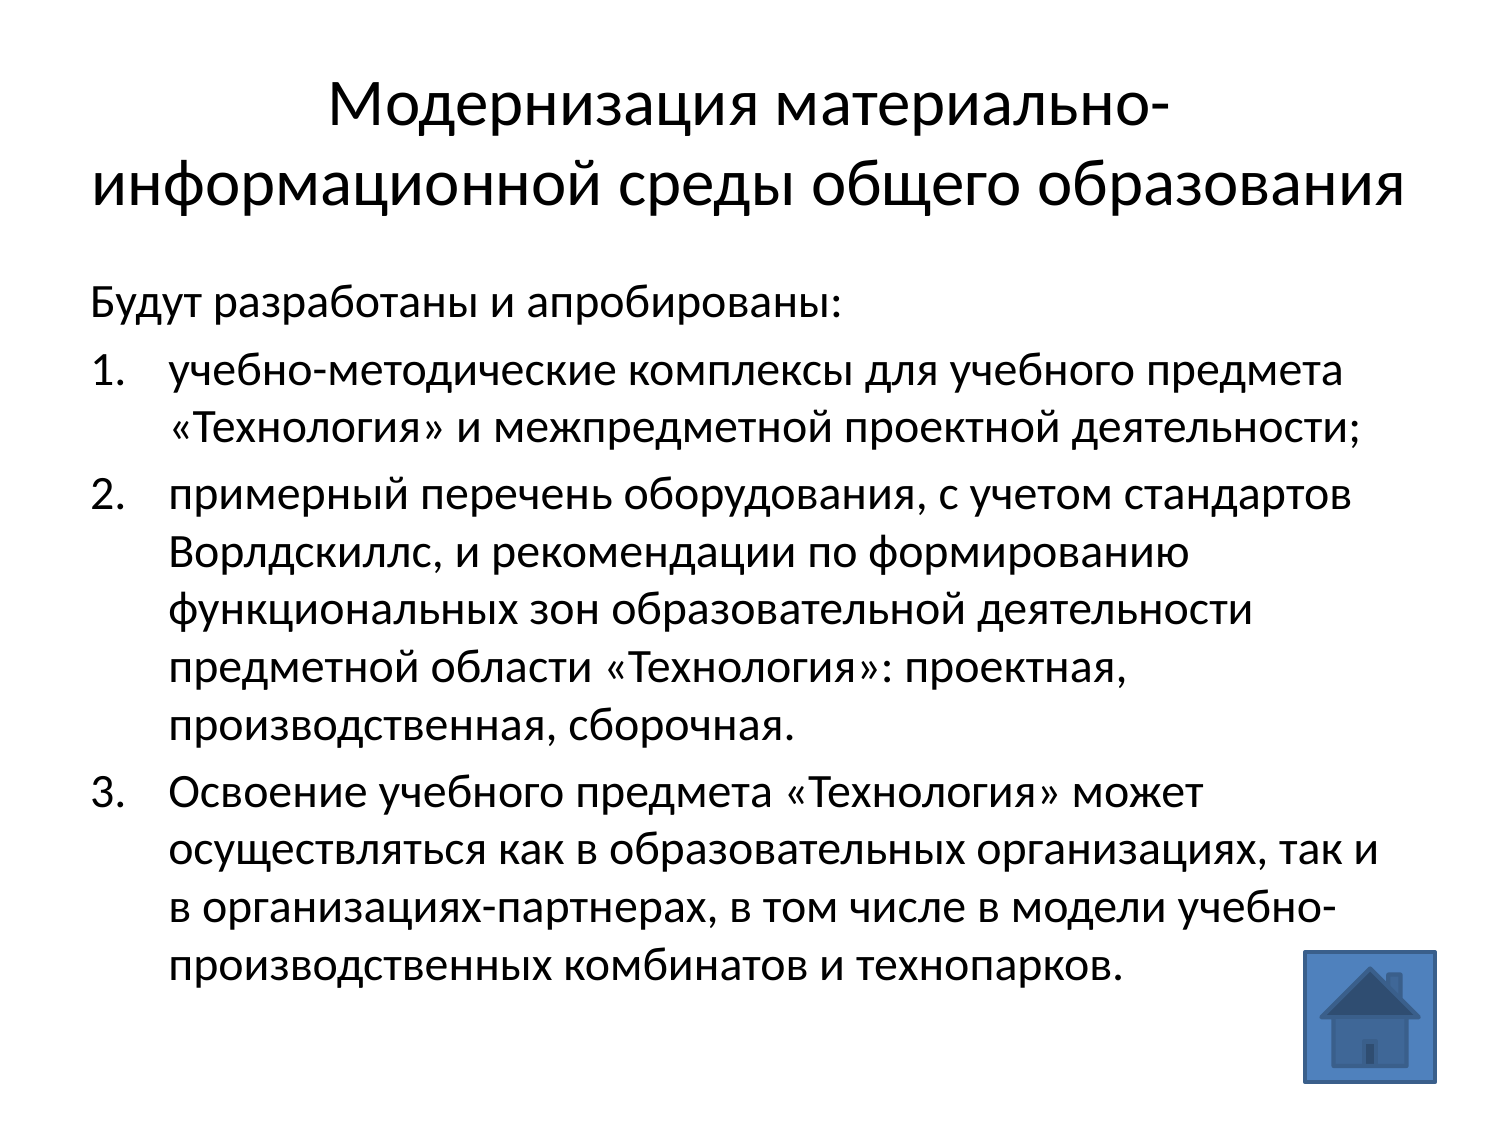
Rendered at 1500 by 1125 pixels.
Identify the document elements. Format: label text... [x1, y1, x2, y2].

list Будут разработаны и апробированы: учебно-методические комплексы для учебного предмета «Технология» и межпредметной проектной деятельности; примерный перечень оборудования, с учетом стандартов Ворлдскиллс, и рекомендации по формированию функциональных зон образовательной деятельности предметной области «Технология»: проектная, производственная, сборочная. Освоение учебного предмета «Технология» может осуществляться как в образовательных организациях, так и в организациях-партнерах, в том числе в модели учебно-производственных комбинатов и технопарков. [75, 262, 1425, 1005]
title Модернизация материально-информационной среды общего образования [75, 45, 1425, 233]
text_box [1303, 950, 1437, 1084]
